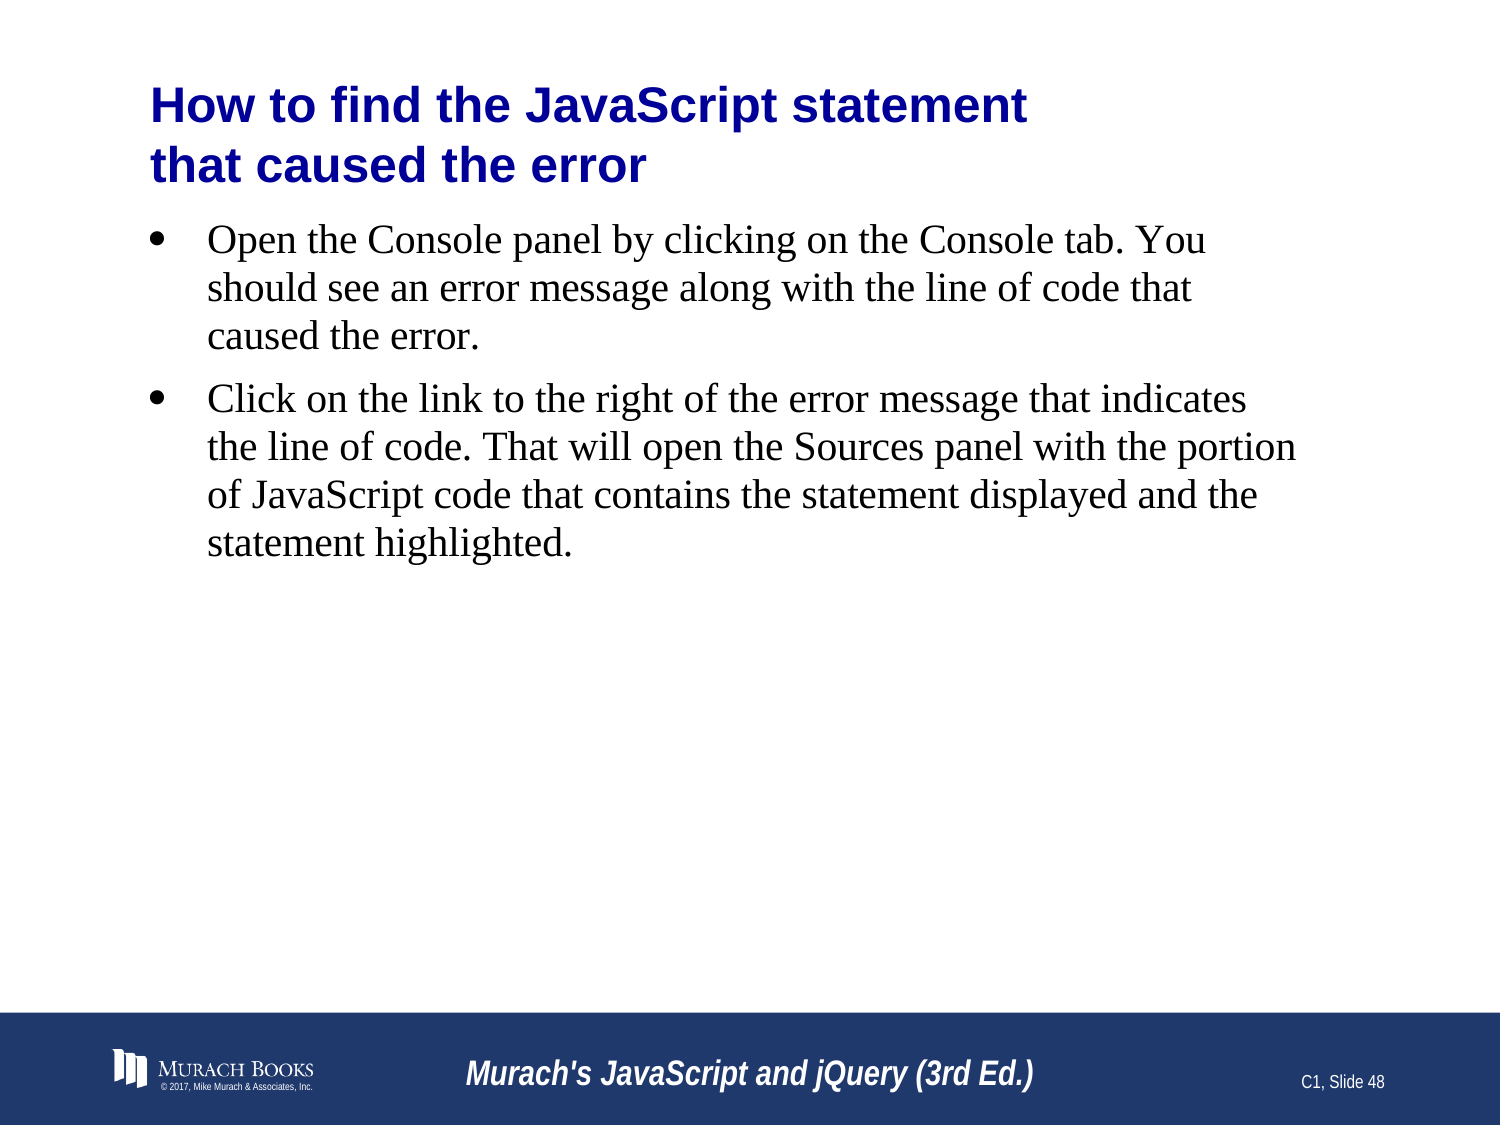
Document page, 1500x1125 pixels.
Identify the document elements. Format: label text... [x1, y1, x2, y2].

slide_number Murach's JavaScript and jQuery (3rd Ed.) [463, 1025, 1050, 1100]
title How to find the JavaScript statement that caused the error [150, 102, 1350, 164]
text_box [149, 212, 1348, 580]
footer © 2017, Mike Murach & Associates, Inc. [12, 1025, 463, 1100]
slide_number C1, Slide 48 [1087, 1025, 1400, 1100]
